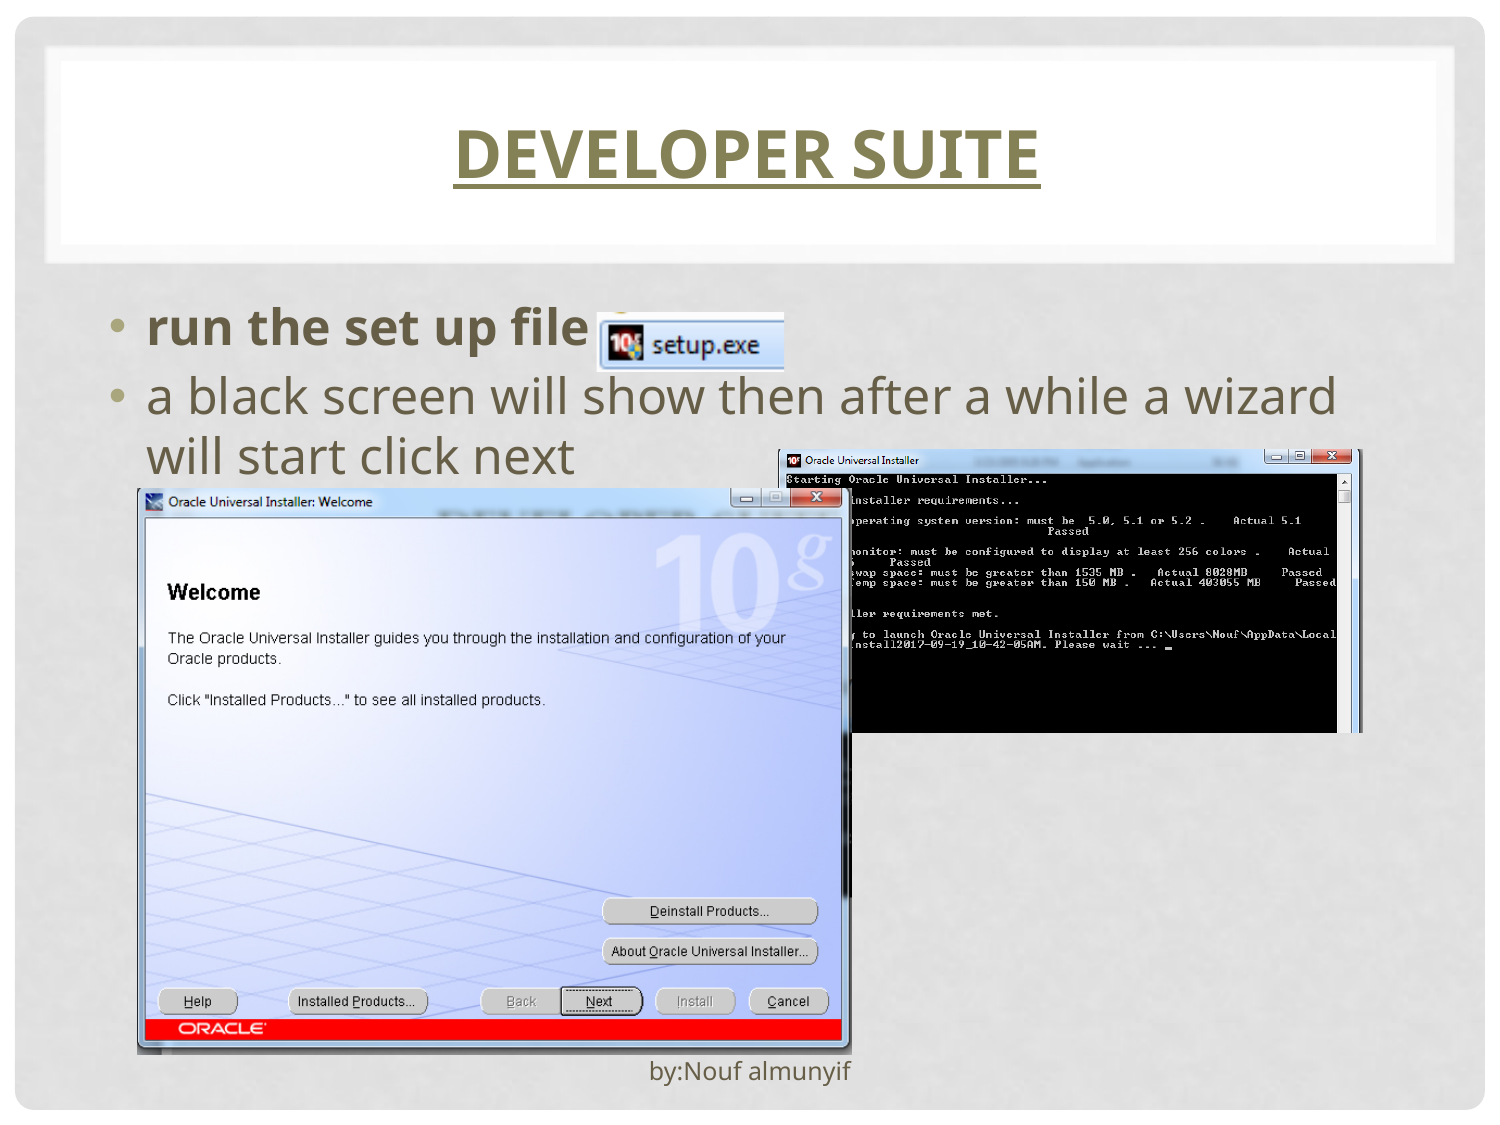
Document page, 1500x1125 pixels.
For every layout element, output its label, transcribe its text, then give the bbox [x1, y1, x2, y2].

picture [596, 312, 785, 372]
list run the set up file a black screen will show then after a while a wizard will start click next [75, 287, 1425, 1005]
title Developer suite [69, 66, 1425, 238]
footer by:Nouf almunyif [512, 1042, 988, 1103]
picture [137, 449, 1363, 1056]
